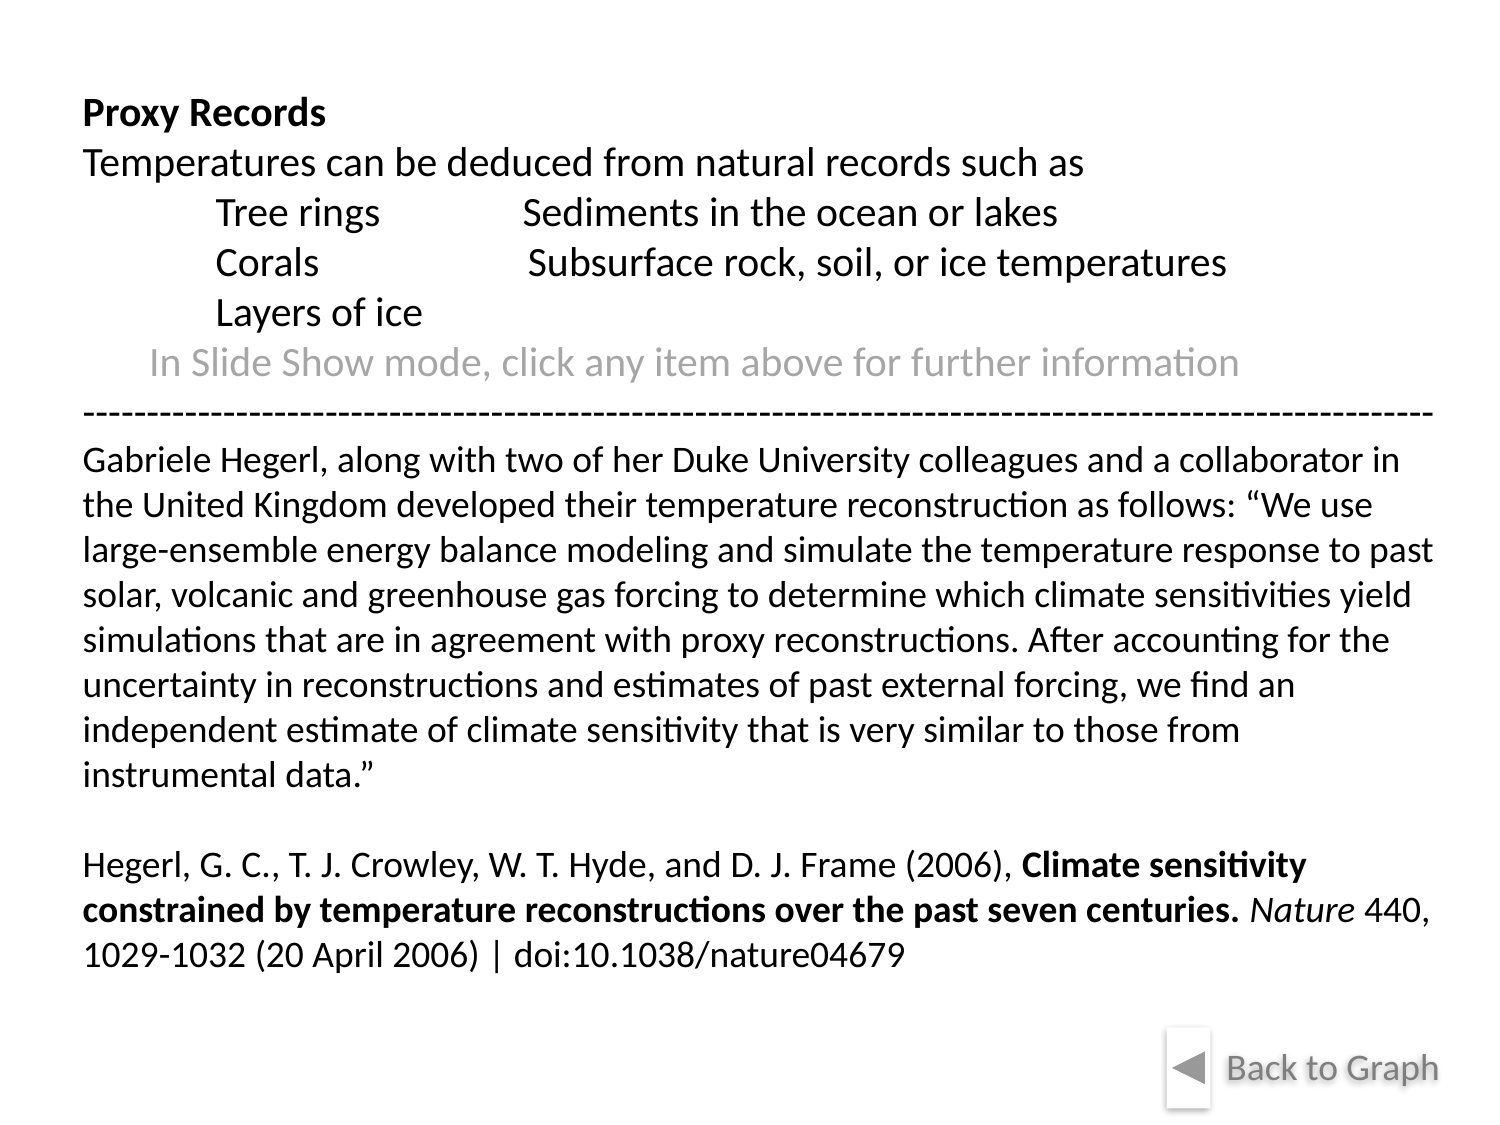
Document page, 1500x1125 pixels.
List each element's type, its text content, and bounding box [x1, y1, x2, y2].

text_box [212, 245, 330, 286]
text_box [1166, 1027, 1211, 1109]
text_box Proxy Records Temperatures can be deduced from natural records such as Tree rings Sediments in the ocean or lakes Corals Subsurface rock, soil, or ice temperatures Layers of ice In Slide Show mode, click any item above for further information ---------------------------------------------------------------------------------------------------------- Gabriele Hegerl, along with two of her Duke University colleagues and a collaborator in the United Kingdom developed their temperature reconstruction as follows: “We use large-ensemble energy balance modeling and simulate the temperature response to past solar, volcanic and greenhouse gas forcing to determine which climate sensitivities yield simulations that are in agreement with proxy reconstructions. After accounting for the uncertainty in reconstructions and estimates of past external forcing, we find an independent estimate of climate sensitivity that is very similar to those from instrumental data.” Hegerl, G. C., T. J. Crowley, W. T. Hyde, and D. J. Frame (2006), Climate sensitivity constrained by temperature reconstructions over the past seven centuries. Nature 440, 1029-1032 (20 April 2006) | doi:10.1038/nature04679 [67, 77, 1453, 983]
text_box [506, 195, 1063, 236]
text_box [530, 246, 1228, 287]
text_box [212, 297, 432, 338]
text_box [212, 195, 382, 236]
text_box Back to Graph [1166, 1006, 1500, 1125]
